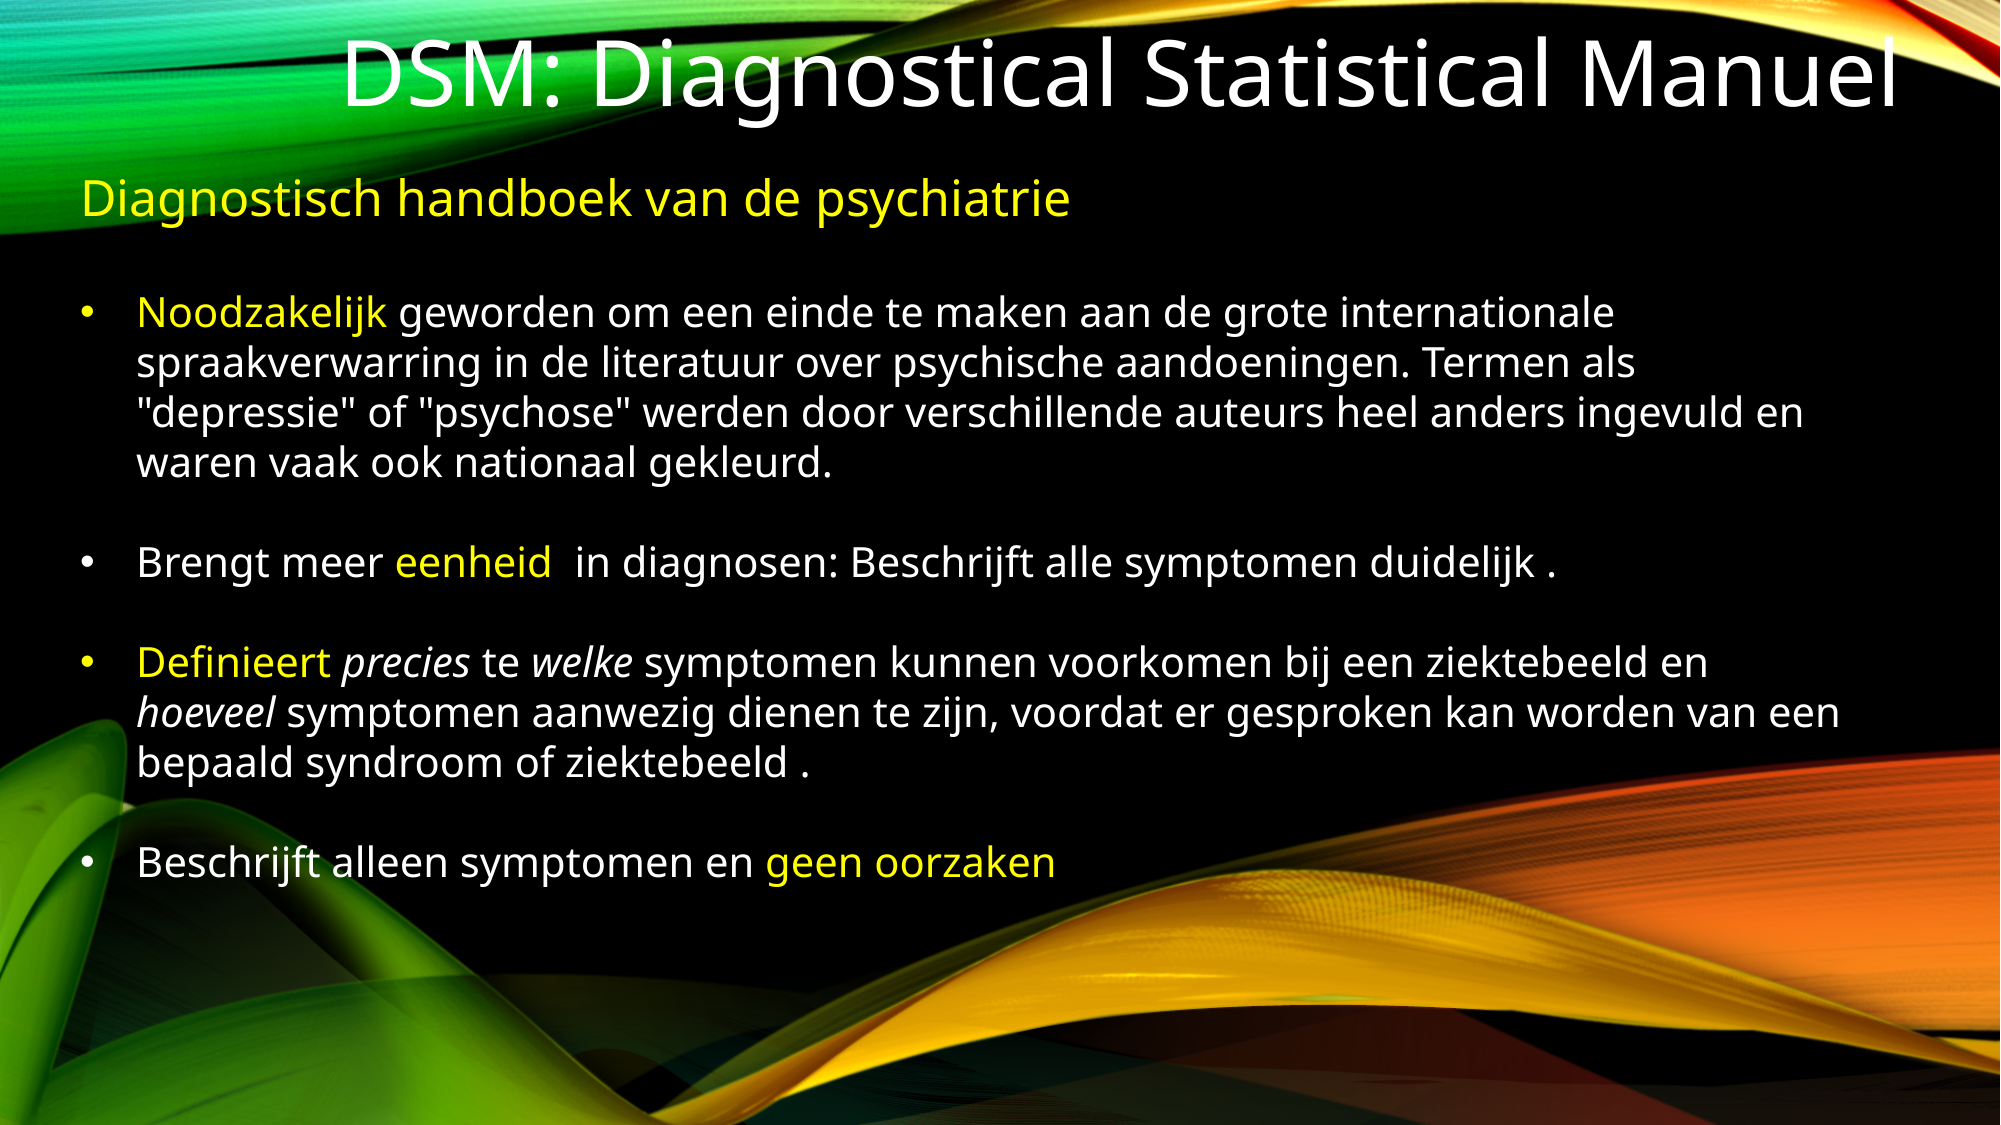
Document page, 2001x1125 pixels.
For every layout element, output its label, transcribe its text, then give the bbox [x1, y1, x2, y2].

text_box Diagnostisch handboek van de psychiatrie Noodzakelijk geworden om een einde te maken aan de grote internationale spraakverwarring in de literatuur over psychische aandoeningen. Termen als "depressie" of "psychose" werden door verschillende auteurs heel anders ingevuld en waren vaak ook nationaal gekleurd. Brengt meer eenheid in diagnosen: Beschrijft alle symptomen duidelijk . Definieert precies te welke symptomen kunnen voorkomen bij een ziektebeeld en hoeveel symptomen aanwezig dienen te zijn, voordat er gesproken kan worden van een bepaald syndroom of ziektebeeld . Beschrijft alleen symptomen en geen oorzaken [65, 158, 1870, 894]
subtitle DSM: Diagnostical Statistical Manuel [324, 19, 2000, 133]
picture [0, 0, 2000, 237]
picture [0, 717, 2000, 1125]
